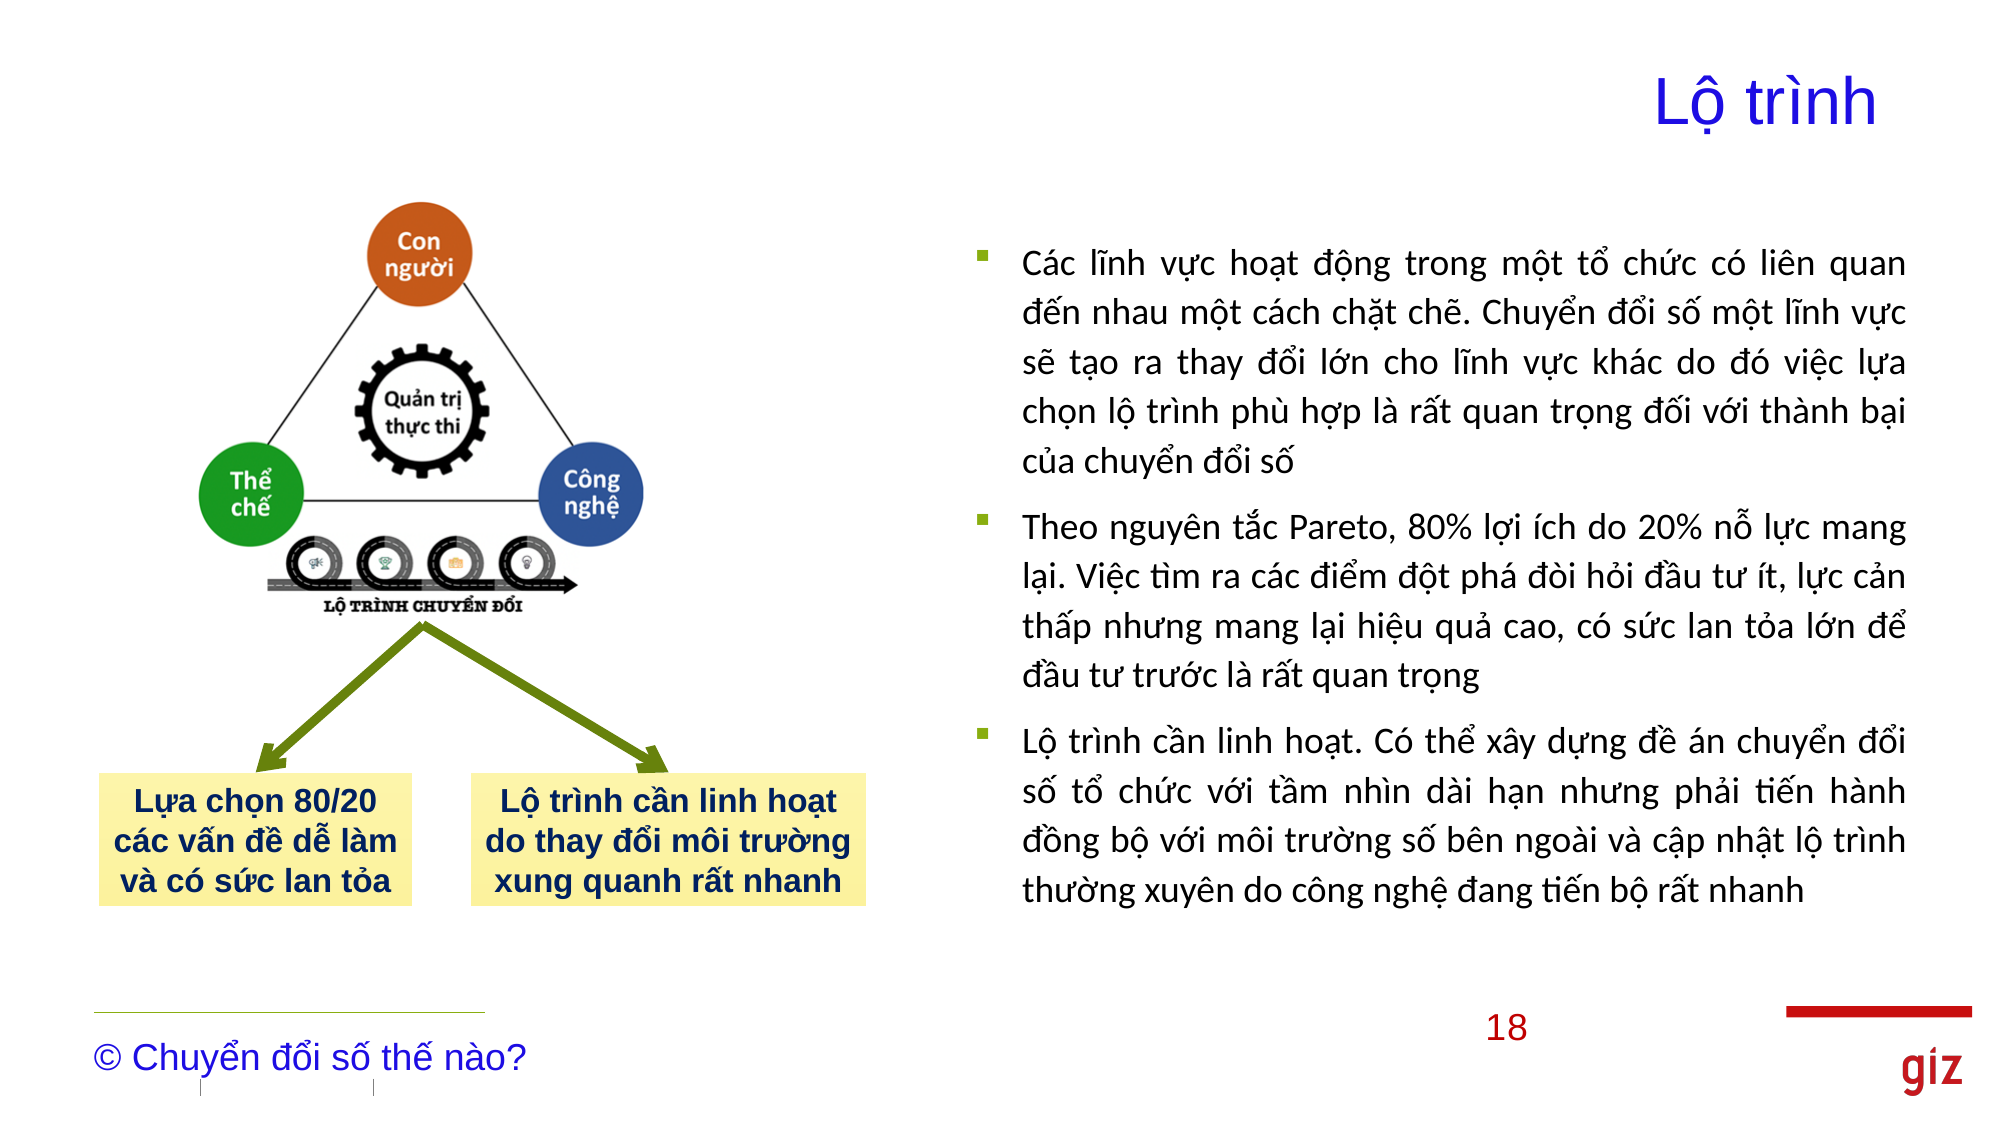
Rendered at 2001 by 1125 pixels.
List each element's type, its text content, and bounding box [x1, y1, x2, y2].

title Lộ trình [93, 28, 1894, 178]
text_box Lựa chọn 80/20 các vấn đề dễ làm và có sức lan tỏa [98, 772, 413, 907]
list Các lĩnh vực hoạt động trong một tổ chức có liên quan đến nhau một cách chặt chẽ. Chuyển đổi số một lĩnh vực sẽ tạo ra thay đổi lớn cho lĩnh vực khác do đó việc lựa chọn lộ trình phù hợp là rất quan trọng đối với thành bại của chuyển đổi số Theo nguyên tắc Pareto, 80% lợi ích do 20% nỗ lực mang lại. Việc tìm ra các điểm đột phá đòi hỏi đầu tư ít, lực cản thấp nhưng mang lại hiệu quả cao, có sức lan tỏa lớn để đầu tư trước là rất quan trọng Lộ trình cần linh hoạt. Có thể xây dựng đề án chuyển đổi số tổ chức với tầm nhìn dài hạn nhưng phải tiến hành đồng bộ với môi trường số bên ngoài và cập nhật lộ trình thường xuyên do công nghệ đang tiến bộ rất nhanh [959, 225, 1923, 1032]
picture [197, 199, 648, 625]
slide_number 18 [1485, 995, 1936, 1056]
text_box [255, 624, 422, 773]
text_box Lộ trình cần linh hoạt do thay đổi môi trường xung quanh rất nhanh [470, 772, 867, 907]
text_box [422, 624, 669, 773]
picture [1901, 1045, 1969, 1098]
